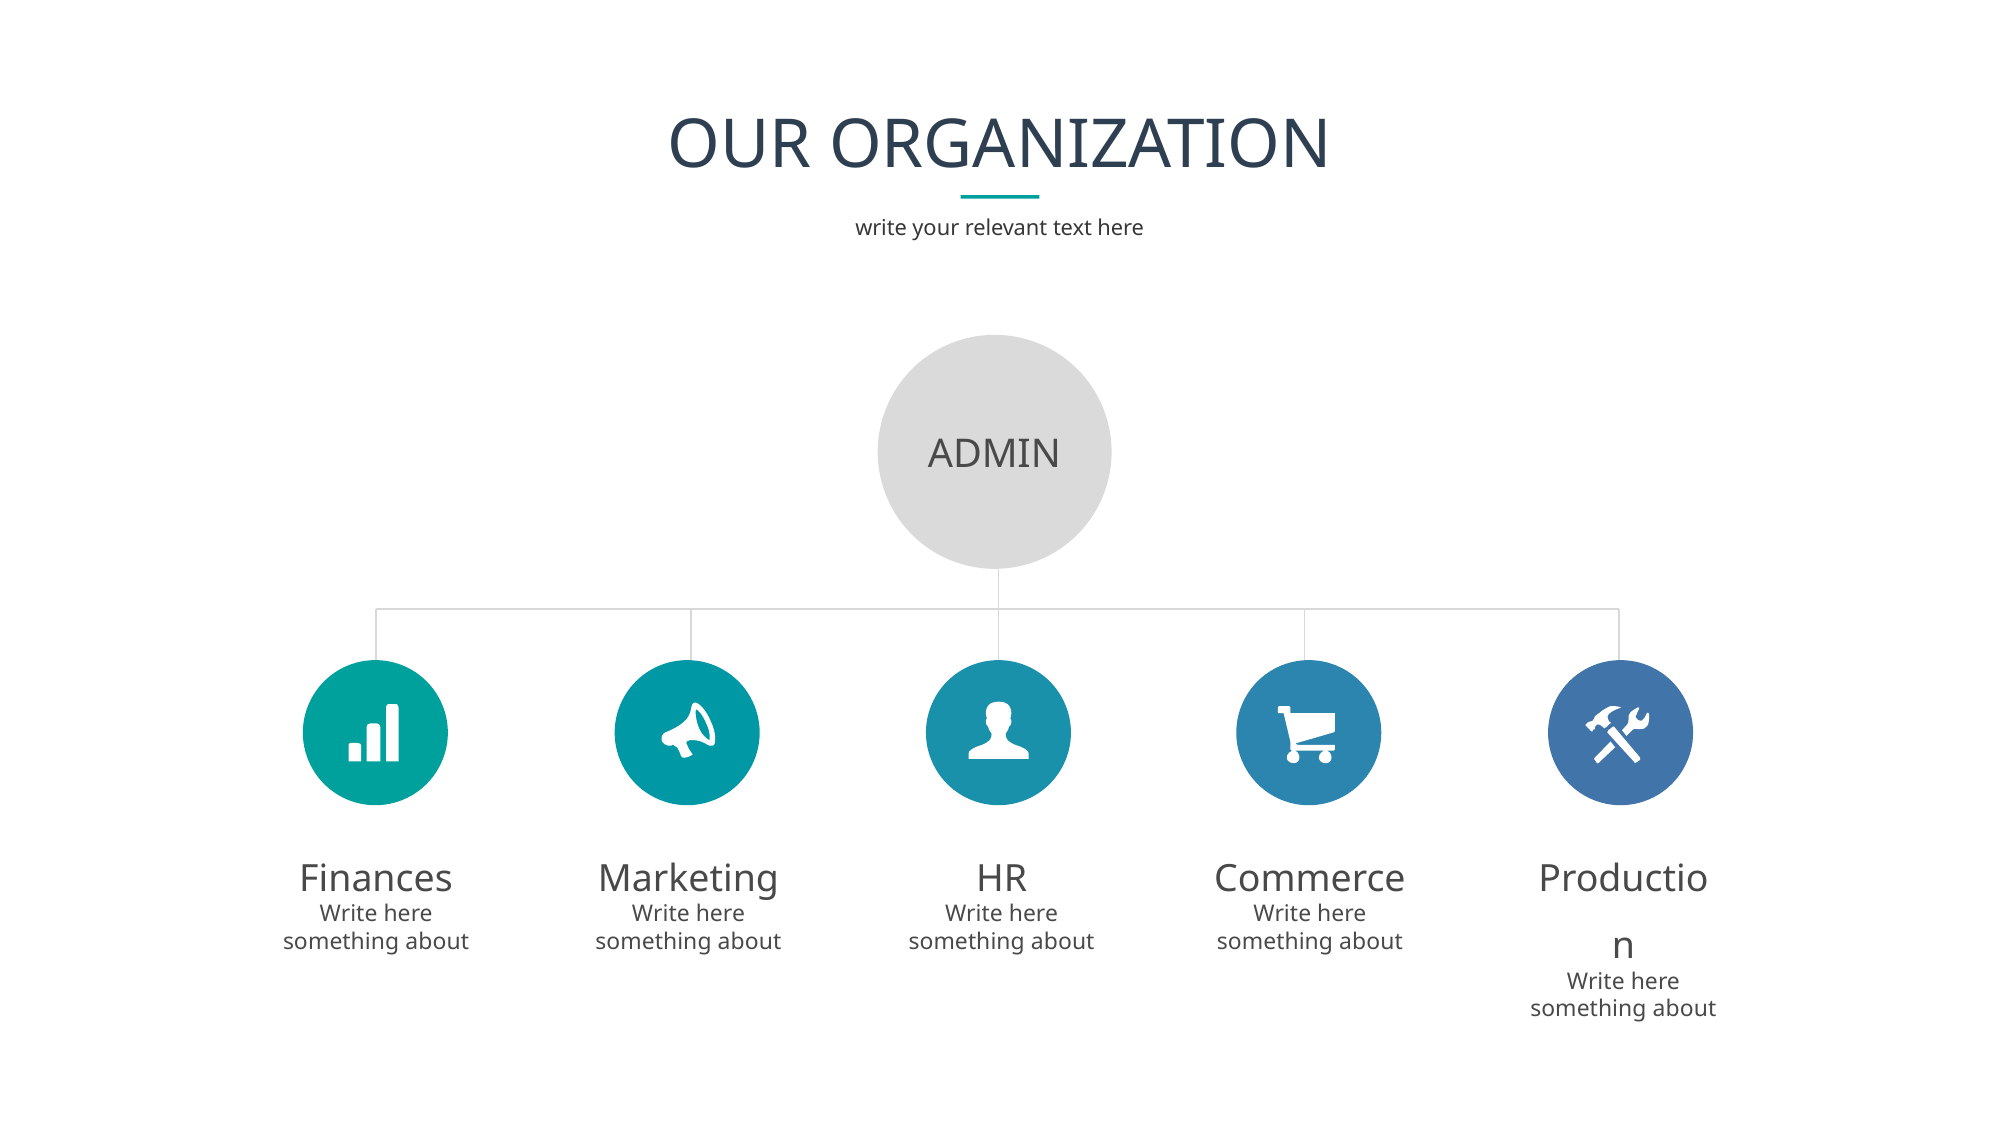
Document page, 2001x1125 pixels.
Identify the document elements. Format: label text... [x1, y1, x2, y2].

text_box [348, 742, 362, 762]
text_box [614, 660, 760, 806]
text_box HR Write here something about [890, 823, 1113, 947]
text_box [1607, 726, 1641, 764]
text_box [1277, 706, 1335, 764]
text_box ADMIN [877, 334, 1112, 569]
text_box [1548, 660, 1694, 806]
text_box [968, 701, 1029, 759]
text_box Commerce Write here something about [1198, 823, 1422, 947]
text_box Production Write here something about [1512, 823, 1735, 947]
text_box Marketing Write here something about [577, 823, 800, 947]
text_box [1236, 660, 1382, 806]
text_box [925, 660, 1071, 806]
text_box [1621, 707, 1650, 736]
text_box [1585, 706, 1622, 732]
text_box [661, 702, 716, 758]
text_box [386, 704, 399, 762]
title OUR ORGANIZATION [249, 101, 1750, 190]
text_box [366, 723, 381, 762]
text_box [1593, 741, 1616, 764]
text_box [302, 660, 448, 806]
list write your relevant text here [249, 210, 1750, 252]
text_box Finances Write here something about [265, 823, 488, 947]
